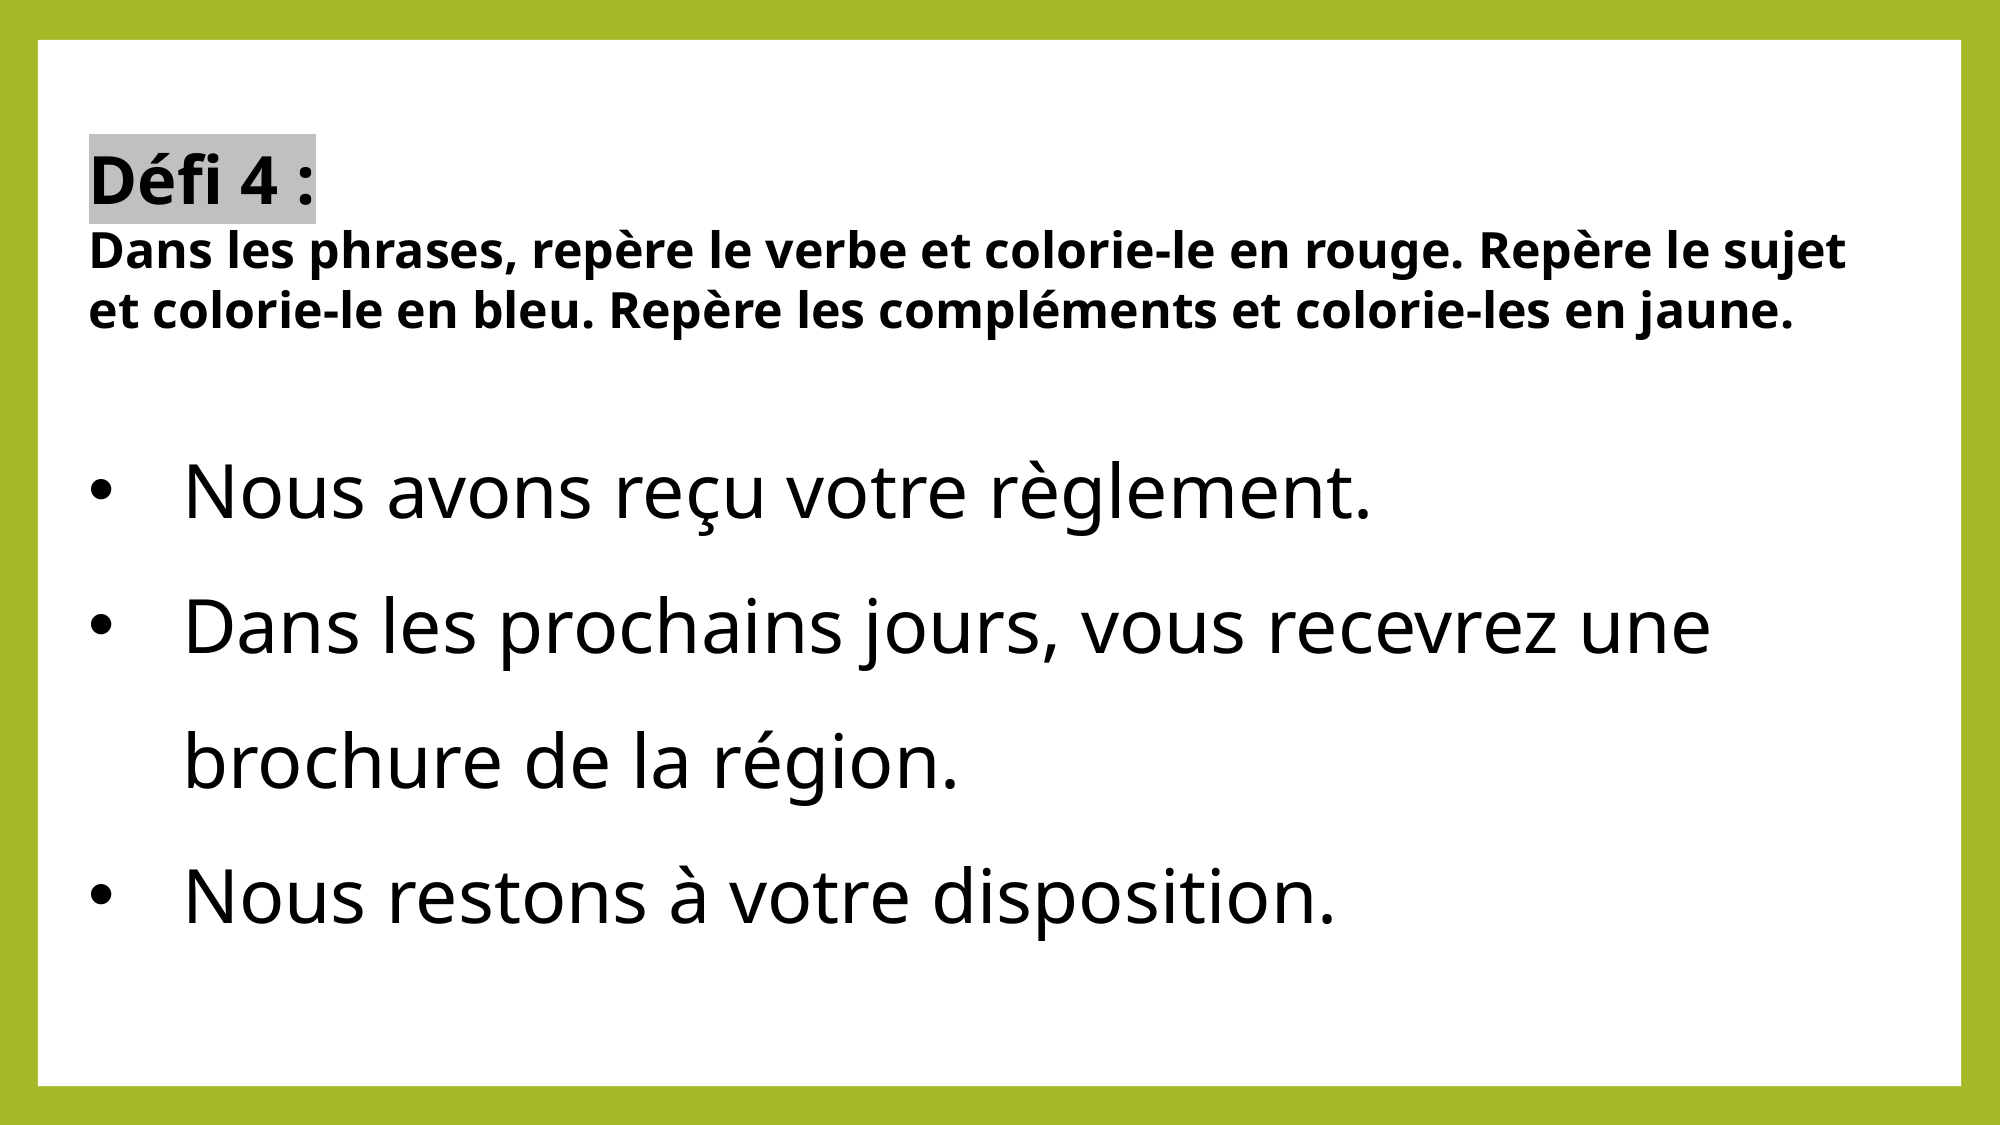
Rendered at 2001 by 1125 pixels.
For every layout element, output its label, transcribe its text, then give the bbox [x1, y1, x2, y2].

text_box Défi 4 : Dans les phrases, repère le verbe et colorie-le en rouge. Repère le sujet et colorie-le en bleu. Repère les compléments et colorie-les en jaune. Nous avons reçu votre règlement. Dans les prochains jours, vous recevrez une brochure de la région. Nous restons à votre disposition. [73, 130, 1927, 946]
